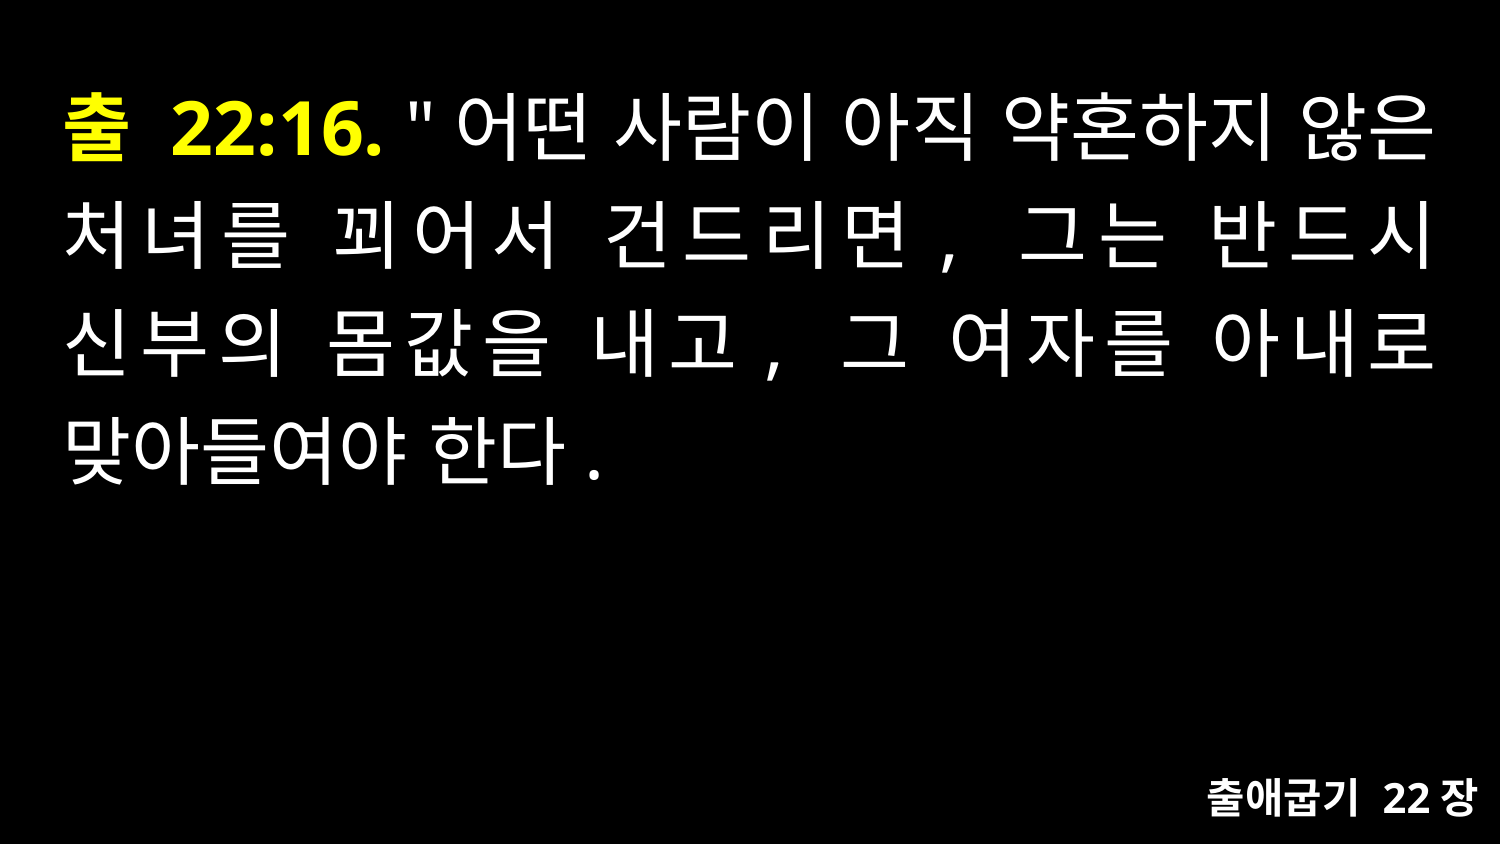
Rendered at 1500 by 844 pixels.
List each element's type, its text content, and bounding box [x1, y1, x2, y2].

subtitle 출애굽기 22장 [916, 770, 1500, 844]
title 출 22:16. "어떤 사람이 아직 약혼하지 않은 처녀를 꾀어서 건드리면, 그는 반드시 신부의 몸값을 내고, 그 여자를 아내로 맞아들여야 한다. [0, 0, 1500, 844]
